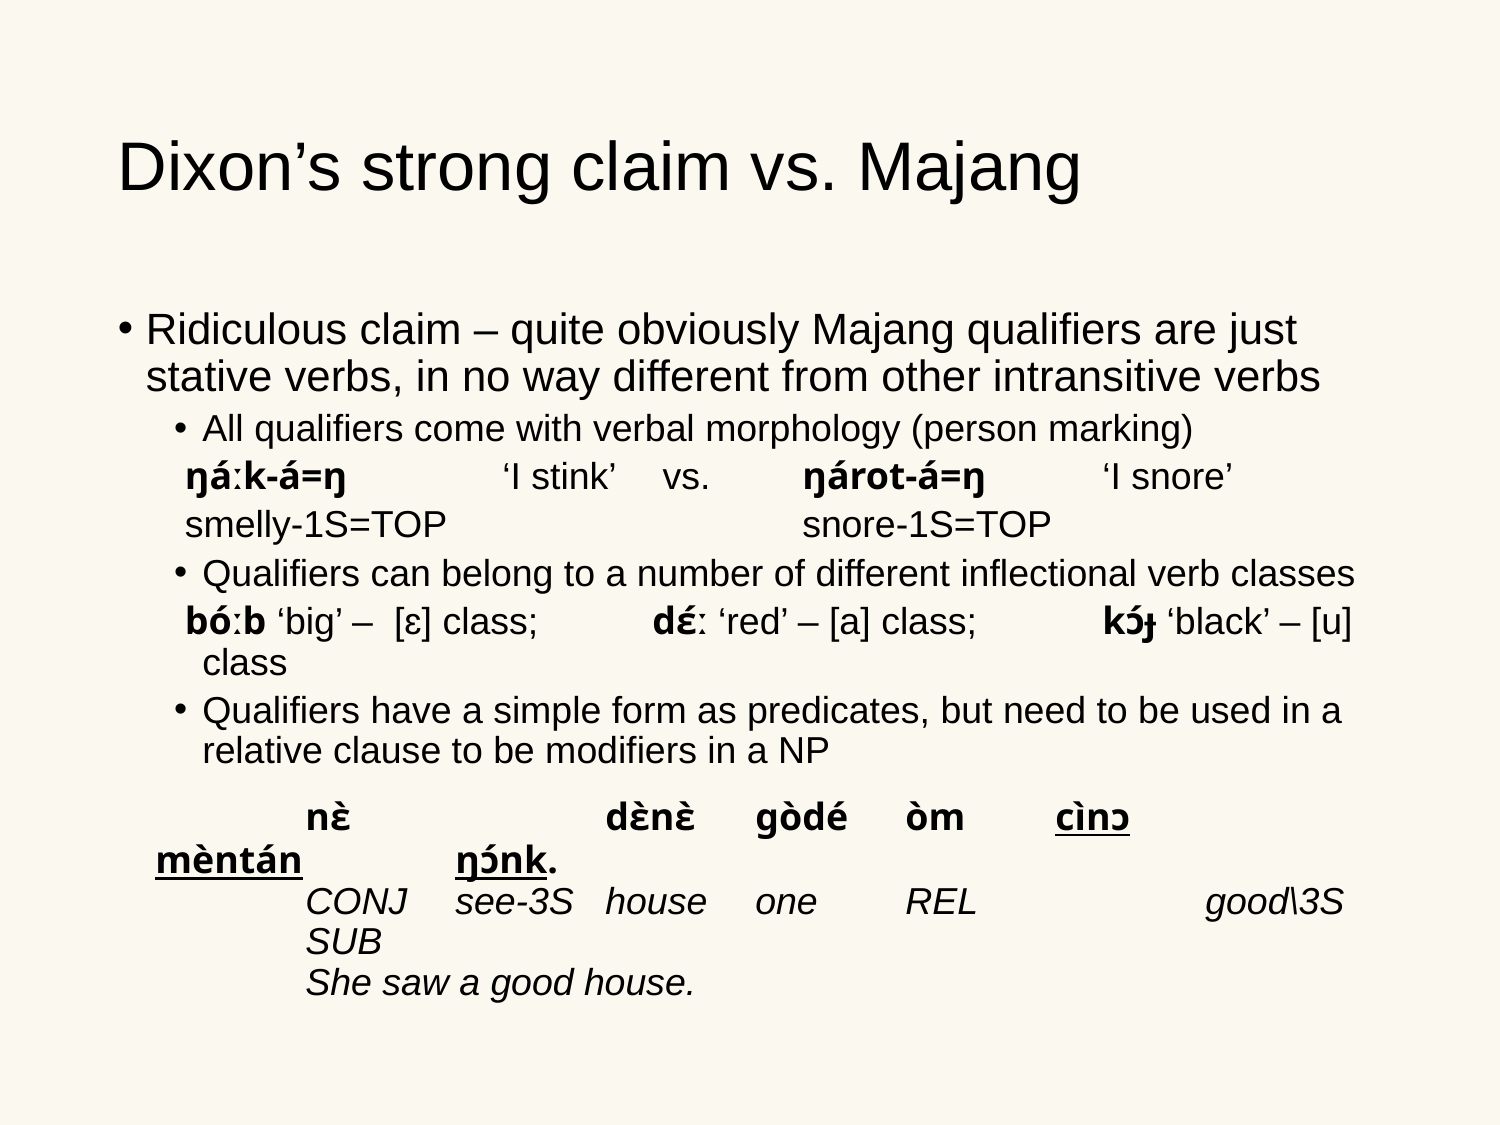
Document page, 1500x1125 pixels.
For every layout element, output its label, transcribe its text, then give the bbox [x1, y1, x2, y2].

text_box Dixon’s strong claim vs. Majang [103, 59, 1397, 278]
text_box Ridiculous claim – quite obviously Majang qualifiers are just stative verbs, in no way different from other intransitive verbs All qualifiers come with verbal morphology (person marking) ŋáːk-á=ŋ ‘I stink’ vs. ŋárot-á=ŋ ‘I snore’ smelly-1s=top snore-1s=top Qualifiers can belong to a number of different inflectional verb classes bóːb ‘big’ – [ɛ] class; dɛ́ː ‘red’ – [a] class; kɔ́ɟ ‘black’ – [u] class Qualifiers have a simple form as predicates, but need to be used in a relative clause to be modifiers in a NP nɛ̀ dɛ̀nɛ̀ gòdé òm cìnɔ mèntán ŋɔ́nk. conj see-3s house one rel good\3s sub She saw a good house. [103, 299, 1397, 1014]
